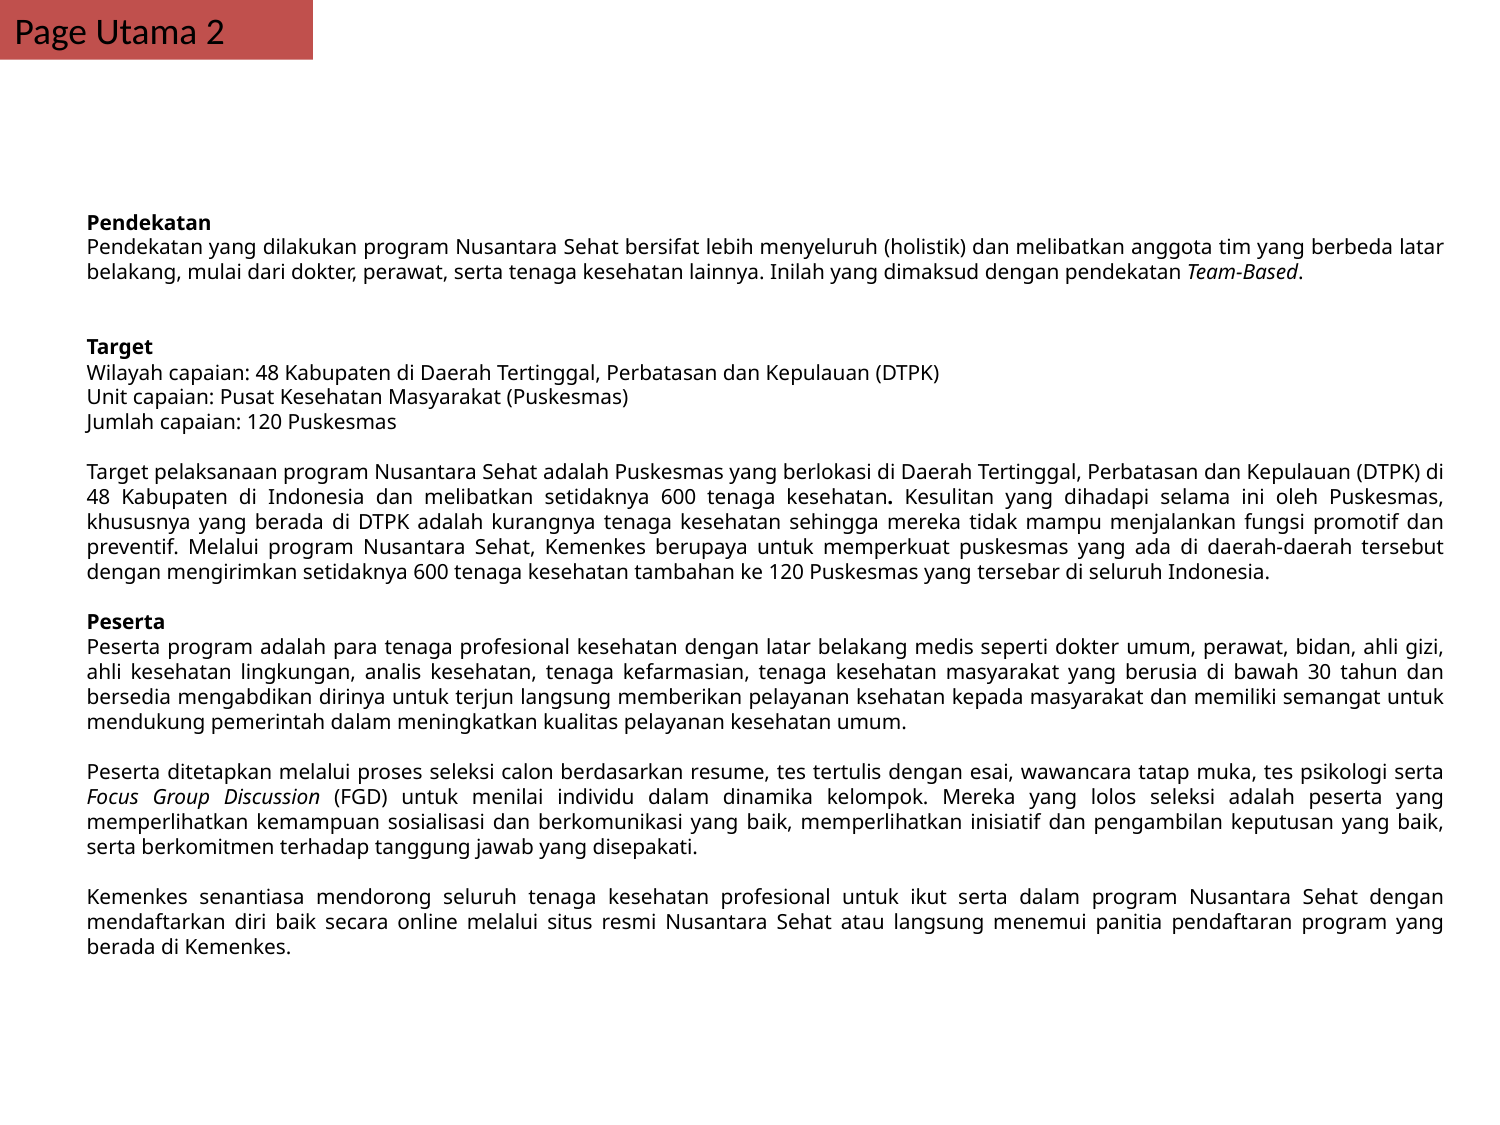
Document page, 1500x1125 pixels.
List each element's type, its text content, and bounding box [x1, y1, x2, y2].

text_box Pendekatan Pendekatan yang dilakukan program Nusantara Sehat bersifat lebih menyeluruh (holistik) dan melibatkan anggota tim yang berbeda latar belakang, mulai dari dokter, perawat, serta tenaga kesehatan lainnya. Inilah yang dimaksud dengan pendekatan Team-Based. Target Wilayah capaian: 48 Kabupaten di Daerah Tertinggal, Perbatasan dan Kepulauan (DTPK) Unit capaian: Pusat Kesehatan Masyarakat (Puskesmas) Jumlah capaian: 120 Puskesmas Target pelaksanaan program Nusantara Sehat adalah Puskesmas yang berlokasi di Daerah Tertinggal, Perbatasan dan Kepulauan (DTPK) di 48 Kabupaten di Indonesia dan melibatkan setidaknya 600 tenaga kesehatan. Kesulitan yang dihadapi selama ini oleh Puskesmas, khususnya yang berada di DTPK adalah kurangnya tenaga kesehatan sehingga mereka tidak mampu menjalankan fungsi promotif dan preventif. Melalui program Nusantara Sehat, Kemenkes berupaya untuk memperkuat puskesmas yang ada di daerah-daerah tersebut dengan mengirimkan setidaknya 600 tenaga kesehatan tambahan ke 120 Puskesmas yang tersebar di seluruh Indonesia. Peserta Peserta program adalah para tenaga profesional kesehatan dengan latar belakang medis seperti dokter umum, perawat, bidan, ahli gizi, ahli kesehatan lingkungan, analis kesehatan, tenaga kefarmasian, tenaga kesehatan masyarakat yang berusia di bawah 30 tahun dan bersedia mengabdikan dirinya untuk terjun langsung memberikan pelayanan ksehatan kepada masyarakat dan memiliki semangat untuk mendukung pemerintah dalam meningkatkan kualitas pelayanan kesehatan umum. Peserta ditetapkan melalui proses seleksi calon berdasarkan resume, tes tertulis dengan esai, wawancara tatap muka, tes psikologi serta Focus Group Discussion (FGD) untuk menilai individu dalam dinamika kelompok. Mereka yang lolos seleksi adalah peserta yang memperlihatkan kemampuan sosialisasi dan berkomunikasi yang baik, memperlihatkan inisiatif dan pengambilan keputusan yang baik, serta berkomitmen terhadap tanggung jawab yang disepakati. Kemenkes senantiasa mendorong seluruh tenaga kesehatan profesional untuk ikut serta dalam program Nusantara Sehat dengan mendaftarkan diri baik secara online melalui situs resmi Nusantara Sehat atau langsung menemui panitia pendaftaran program yang berada di Kemenkes. [53, 201, 1459, 991]
text_box Page Utama 2 [0, 0, 313, 60]
